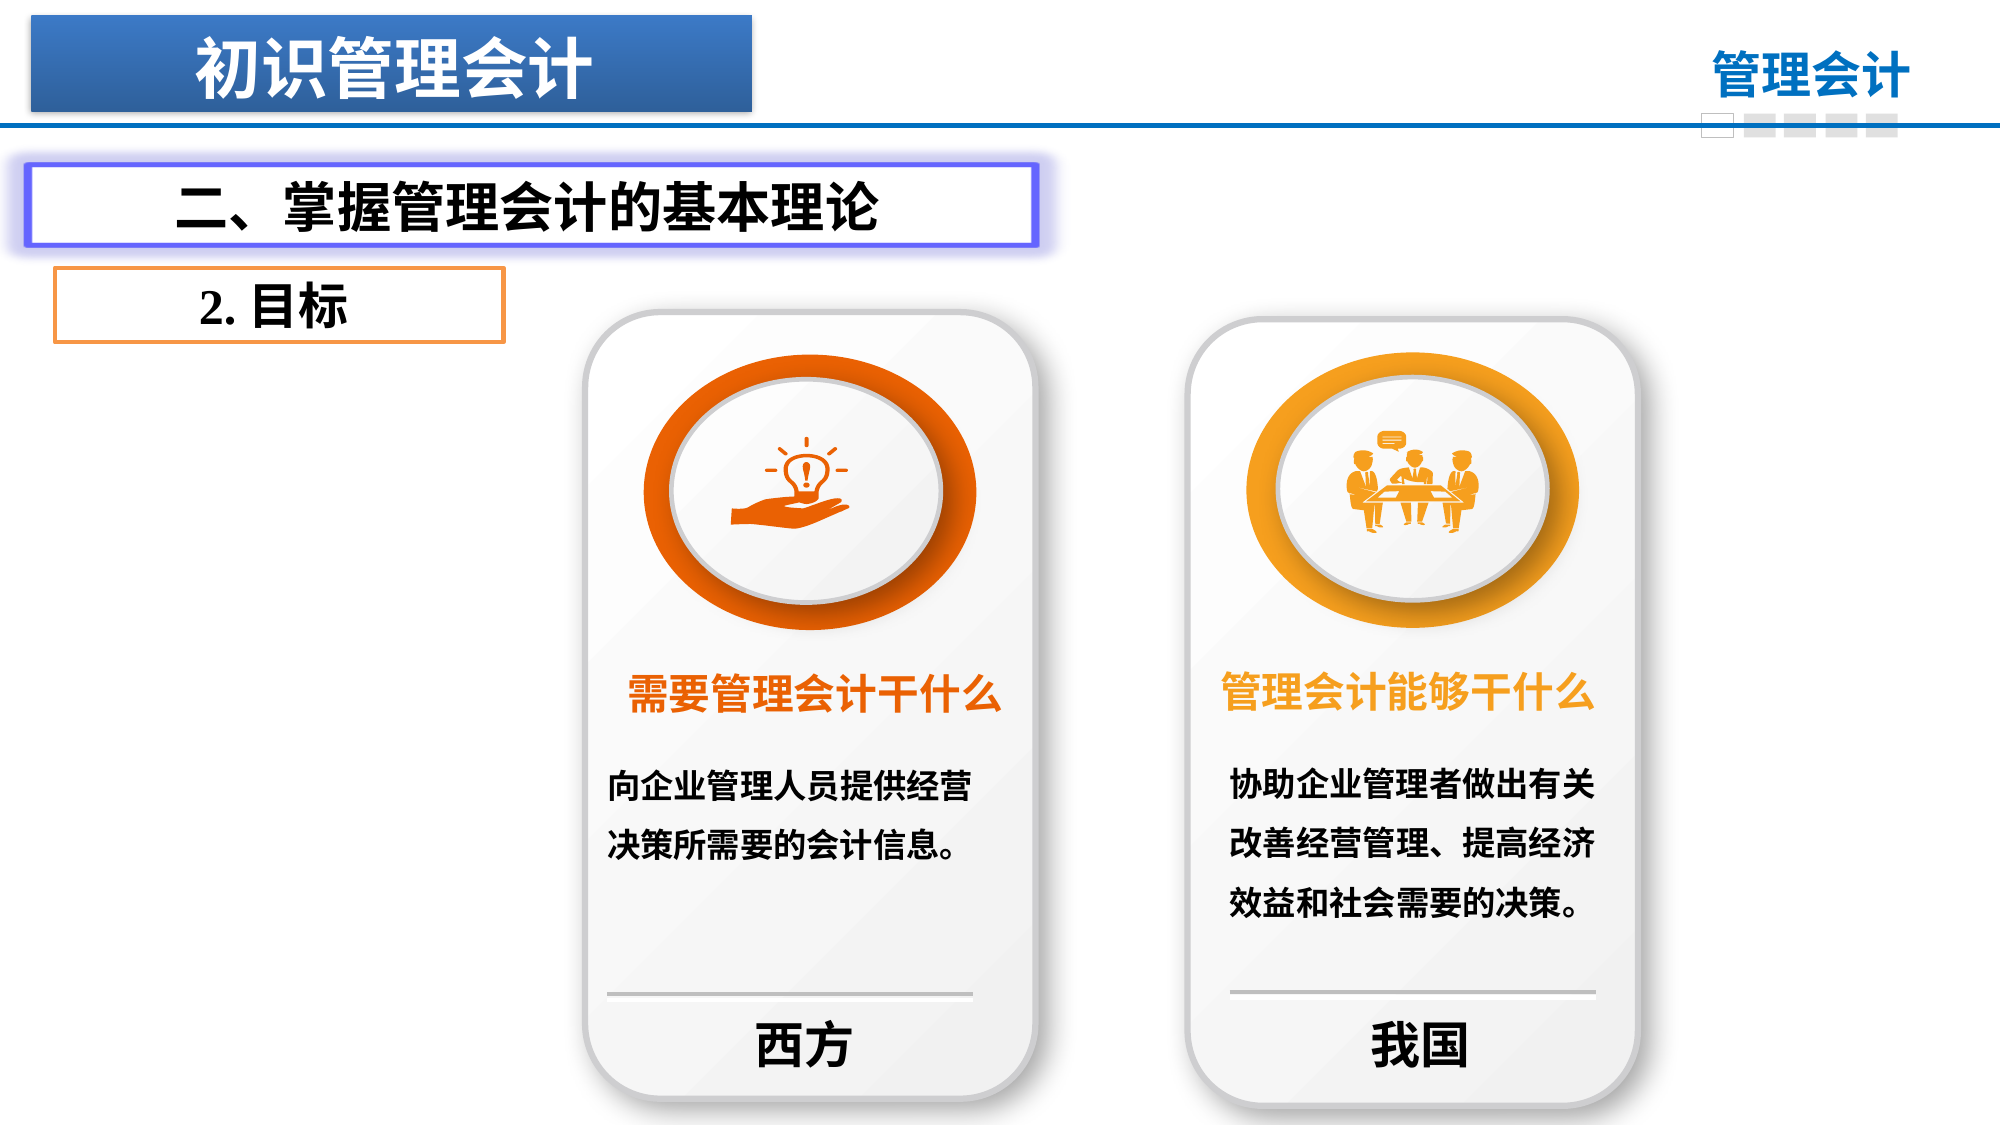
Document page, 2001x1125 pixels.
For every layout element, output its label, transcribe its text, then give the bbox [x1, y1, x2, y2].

text_box 2.目标 [53, 282, 506, 344]
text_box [1187, 318, 1639, 1107]
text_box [31, 14, 753, 117]
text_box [584, 311, 1036, 1099]
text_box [0, 136, 1082, 273]
